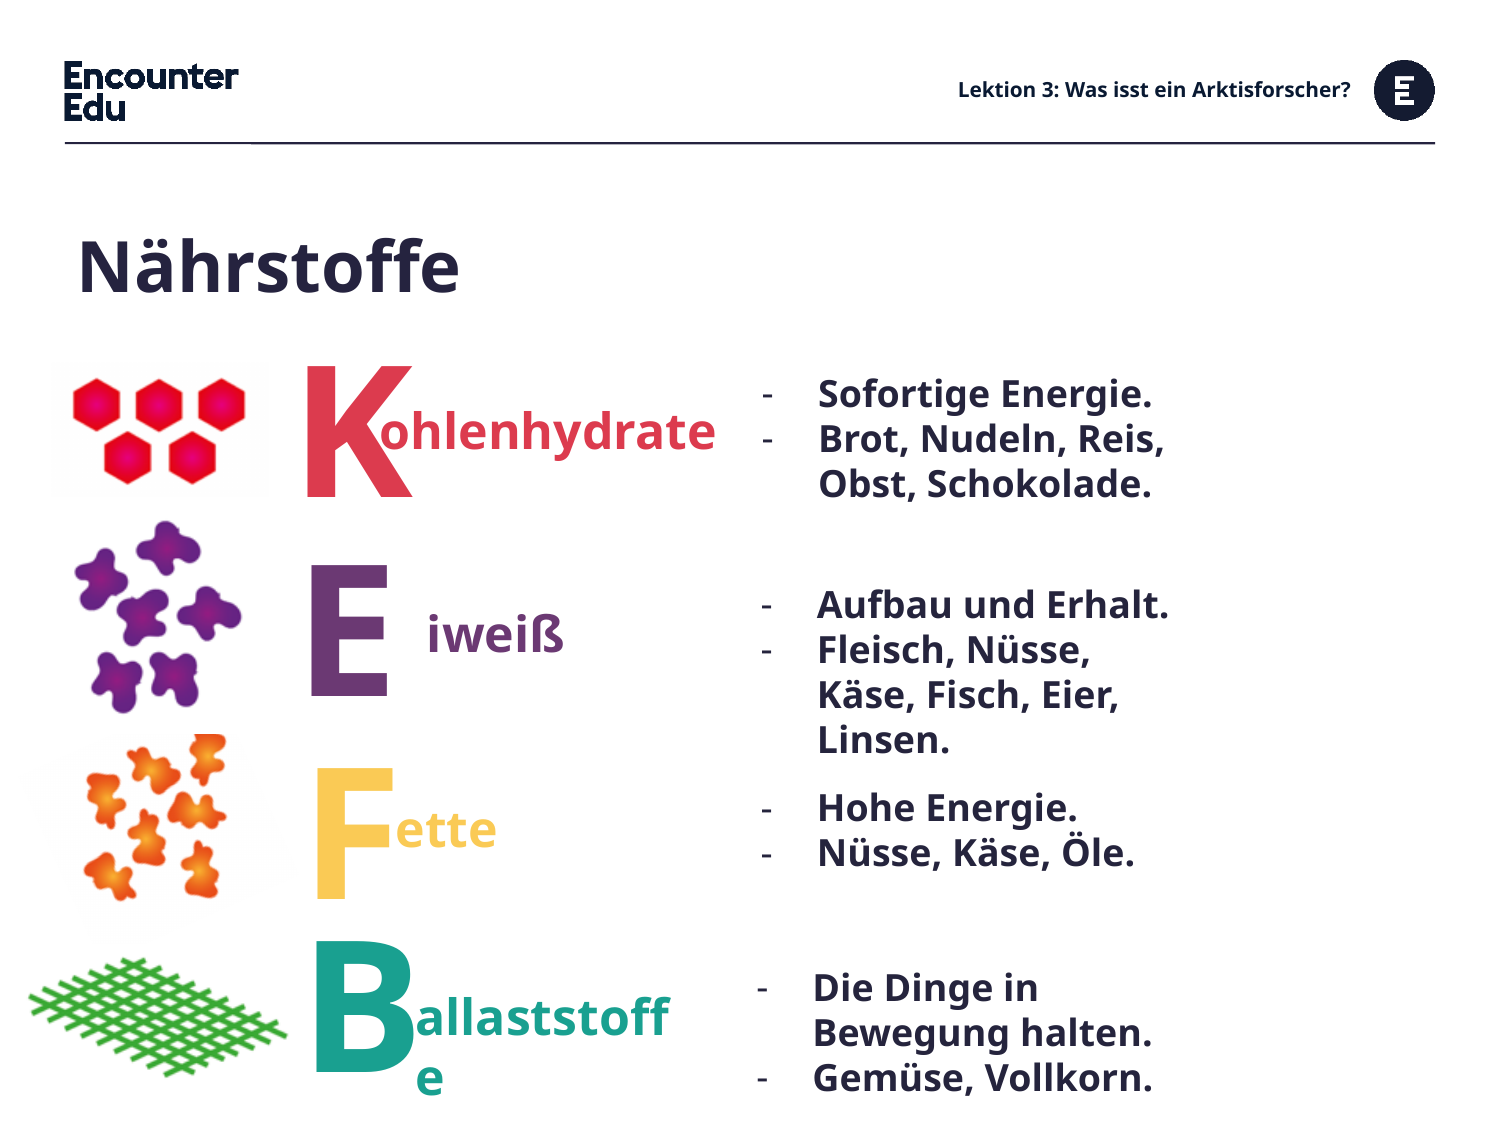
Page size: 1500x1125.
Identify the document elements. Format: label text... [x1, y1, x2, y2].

text_box Hohe Energie. Nüsse, Käse, Öle. [745, 776, 1219, 882]
text_box Aufbau und Erhalt. Fleisch, Nüsse, Käse, Fisch, Eier, Linsen. [745, 573, 1203, 769]
text_box K [276, 315, 433, 542]
text_box Die Dinge in Bewegung halten. Gemüse, Vollkorn. [741, 956, 1214, 1107]
text_box Sofortige Energie. Brot, Nudeln, Reis, Obst, Schokolade. [746, 362, 1220, 513]
text_box F [286, 740, 406, 882]
picture [12, 507, 304, 1096]
text_box ette [380, 790, 513, 866]
text_box B [286, 882, 423, 1117]
title Lektion 3: Was isst ein Arktisforscher? [749, 67, 1359, 114]
text_box Nährstoffe [69, 223, 1423, 315]
text_box allaststoffe [400, 978, 696, 1113]
picture [1372, 58, 1436, 122]
picture [60, 59, 243, 122]
picture [50, 361, 269, 498]
text_box ohlenhydrate [364, 392, 732, 467]
text_box iweiß [412, 595, 580, 670]
text_box E [280, 505, 407, 740]
